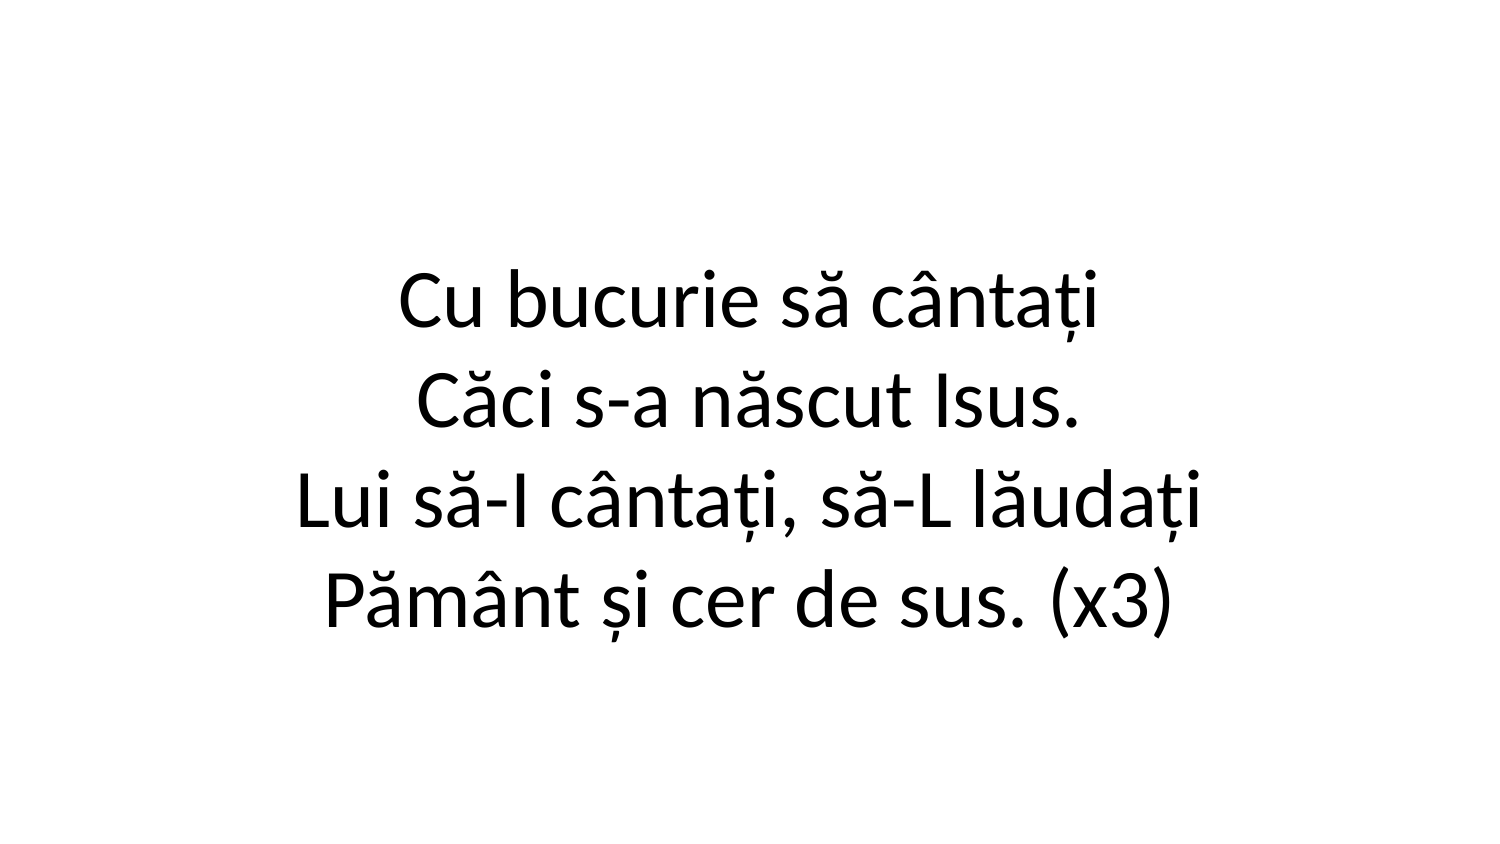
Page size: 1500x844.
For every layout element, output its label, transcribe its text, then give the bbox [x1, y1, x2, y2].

text_box Cu bucurie să cântați Căci s-a născut Isus. Lui să-I cântați, să-L lăudați Pământ și cer de sus. (x3) [280, 192, 1219, 652]
